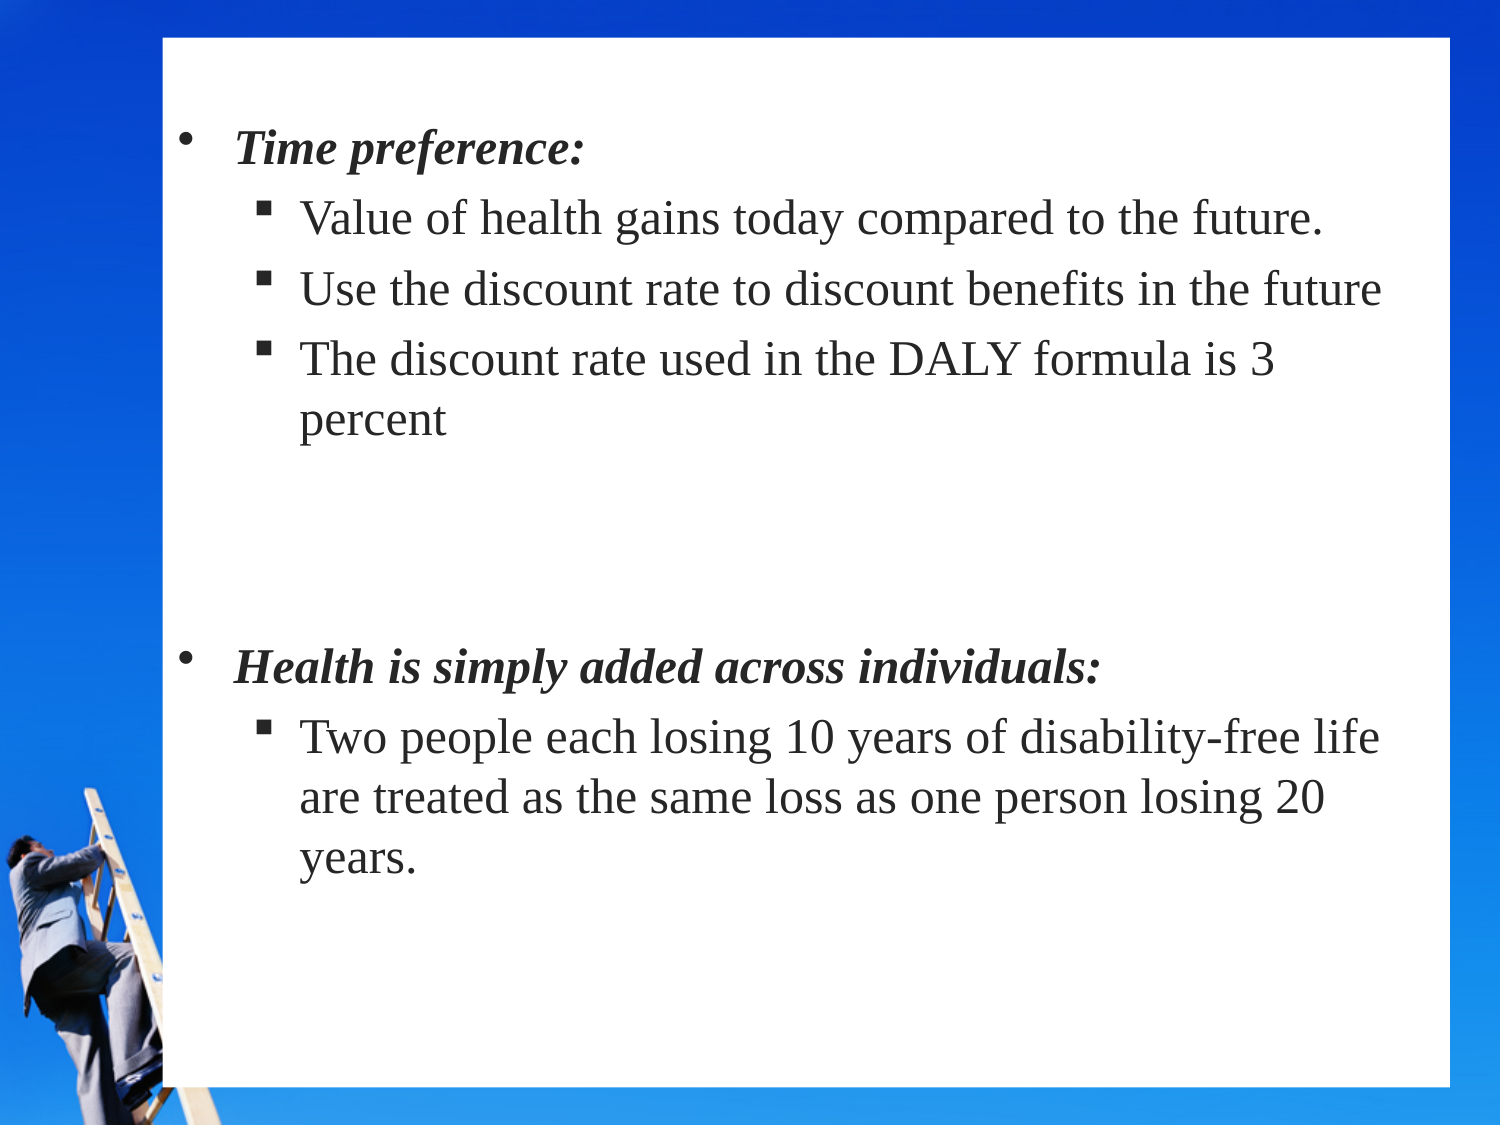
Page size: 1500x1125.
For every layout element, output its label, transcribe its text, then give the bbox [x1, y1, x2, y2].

list Time preference: Value of health gains today compared to the future. Use the discount rate to discount benefits in the future The discount rate used in the DALY formula is 3 percent Health is simply added across individuals: Two people each losing 10 years of disability-free life are treated as the same loss as one person losing 20 years. [162, 37, 1451, 1088]
picture [0, 0, 1500, 1125]
